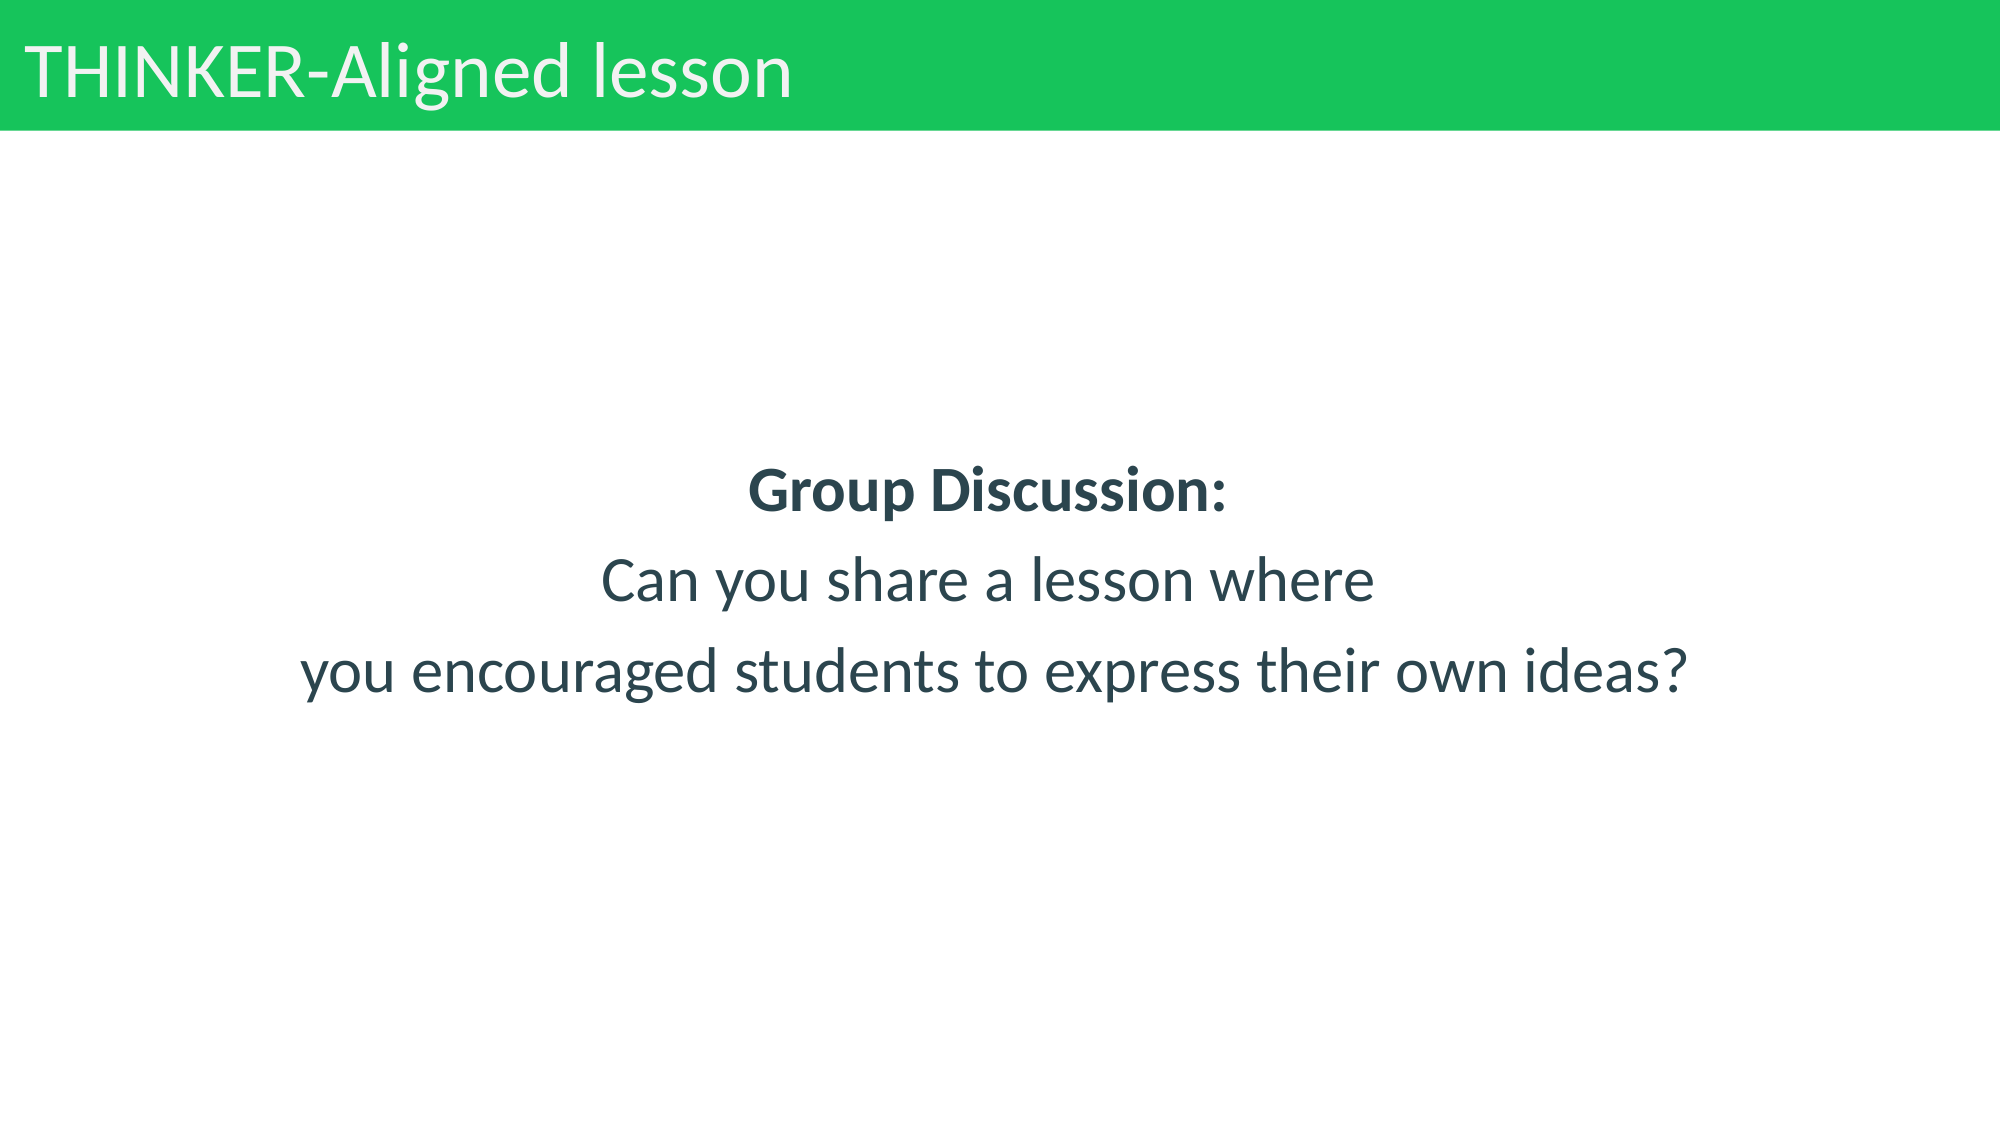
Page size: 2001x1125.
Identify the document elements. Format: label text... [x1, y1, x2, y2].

list Group Discussion: Can you share a lesson where you encouraged students to express their own ideas? [16, 144, 1976, 1108]
title THINKER-Aligned lesson [16, 13, 1976, 131]
